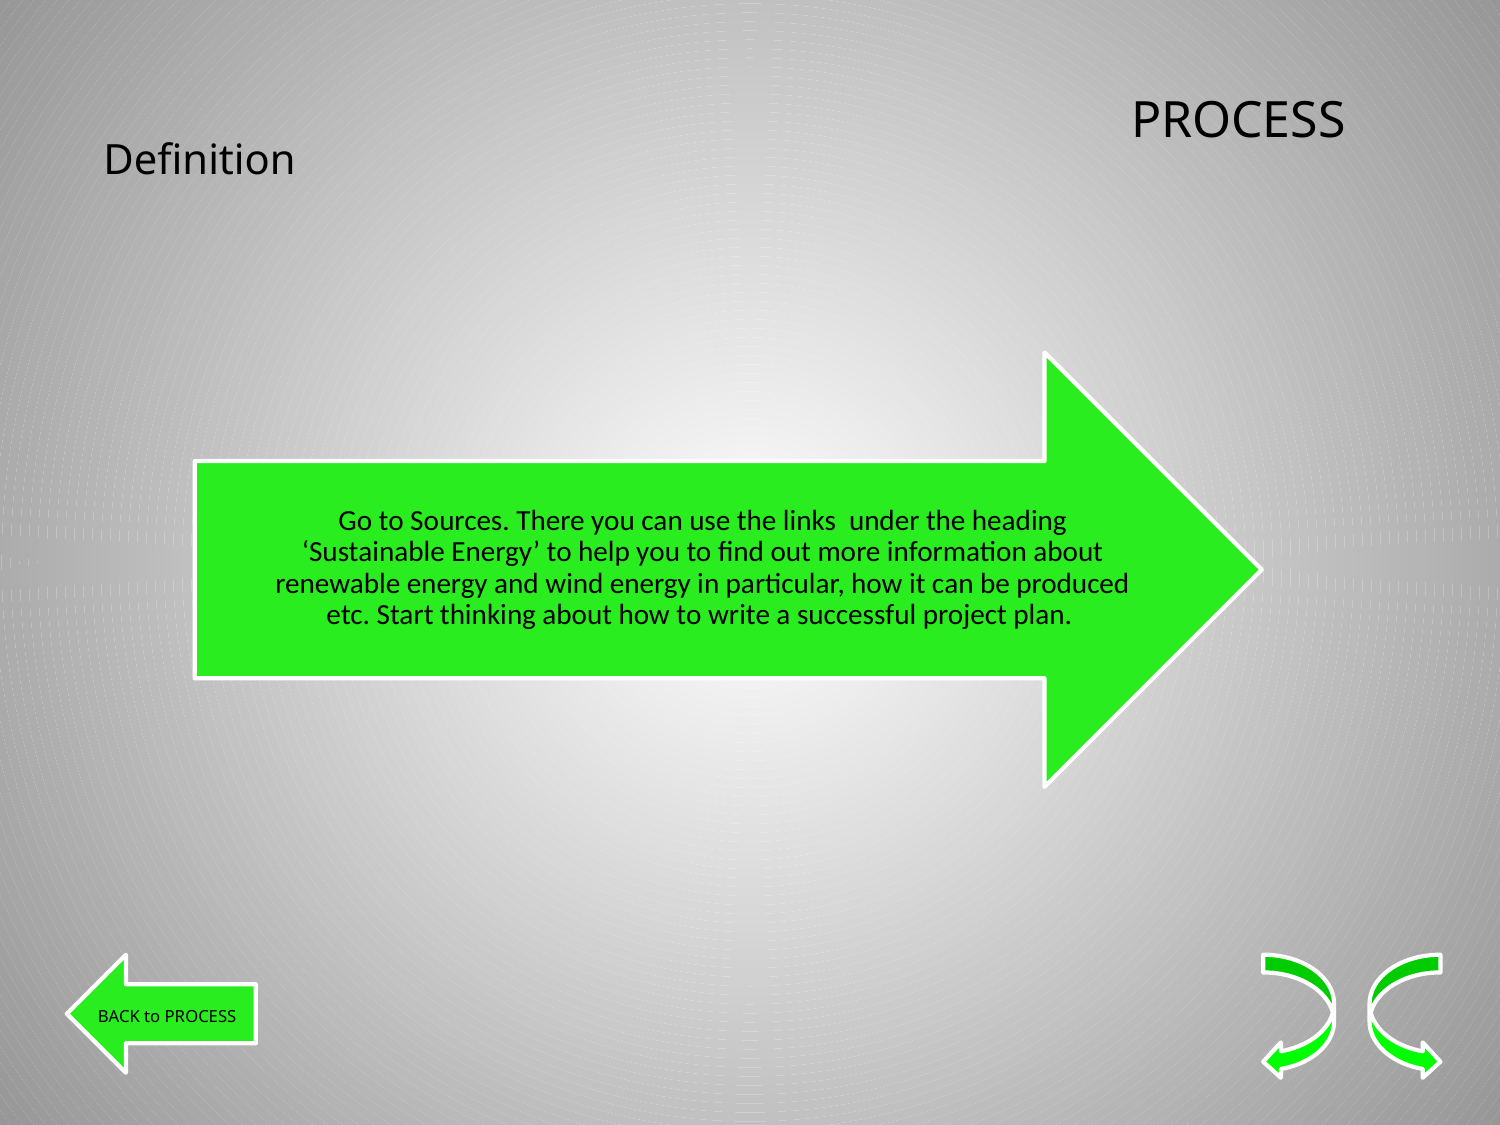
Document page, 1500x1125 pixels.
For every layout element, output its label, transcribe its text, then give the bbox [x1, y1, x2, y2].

text_box [64, 952, 258, 1075]
text_box [1367, 952, 1443, 1080]
text_box BACK to PROCESS [83, 998, 261, 1033]
text_box Definition [88, 125, 443, 191]
text_box PROCESS [1116, 79, 1400, 155]
text_box [1261, 952, 1337, 1080]
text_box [194, 231, 1262, 908]
